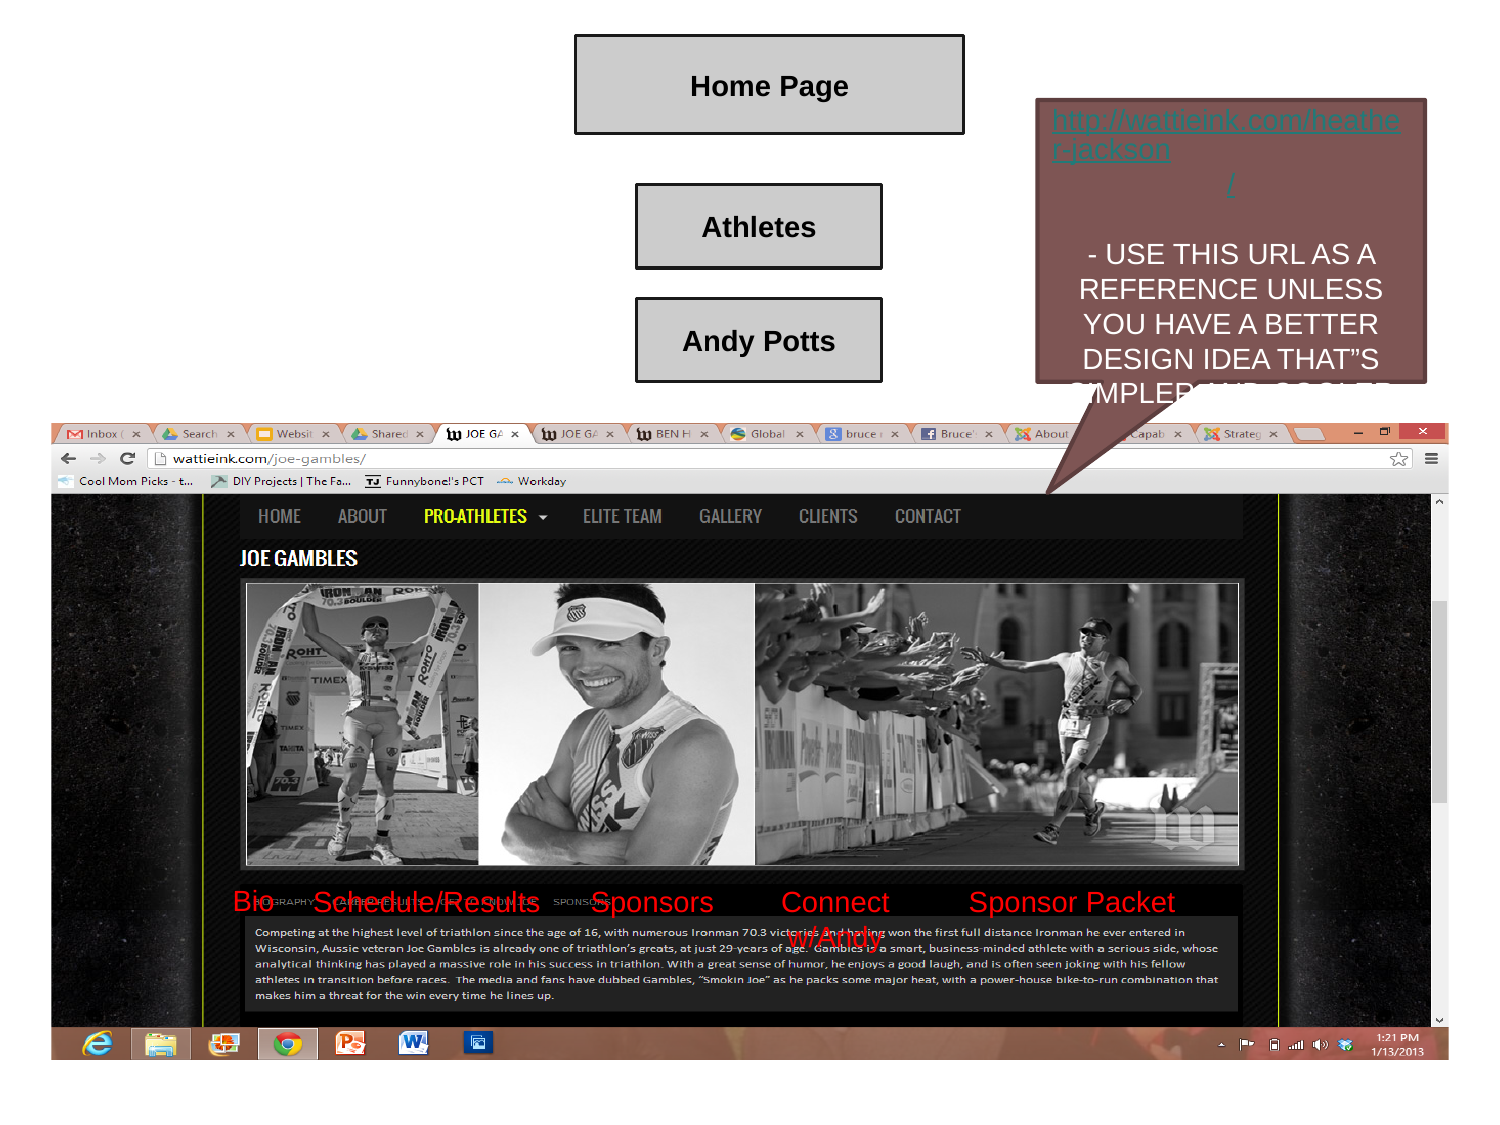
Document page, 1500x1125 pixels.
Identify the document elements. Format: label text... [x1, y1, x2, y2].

text_box [51, 423, 1449, 1060]
text_box Andy Potts [636, 298, 882, 382]
text_box http://wattieink.com/heather-jackson/ - USE THIS URL AS A REFERENCE UNLESS YOU HAVE A BETTER DESIGN IDEA THAT”S SIMPLER AND COOLER [1035, 97, 1428, 495]
text_box Bio [201, 867, 306, 933]
text_box Schedule/Results [289, 868, 565, 947]
text_box Sponsors [565, 868, 740, 947]
text_box Connect w/Andy [748, 868, 923, 947]
text_box Home Page [575, 35, 964, 134]
text_box Sponsor Packet [934, 868, 1211, 947]
text_box Athletes [636, 184, 882, 268]
